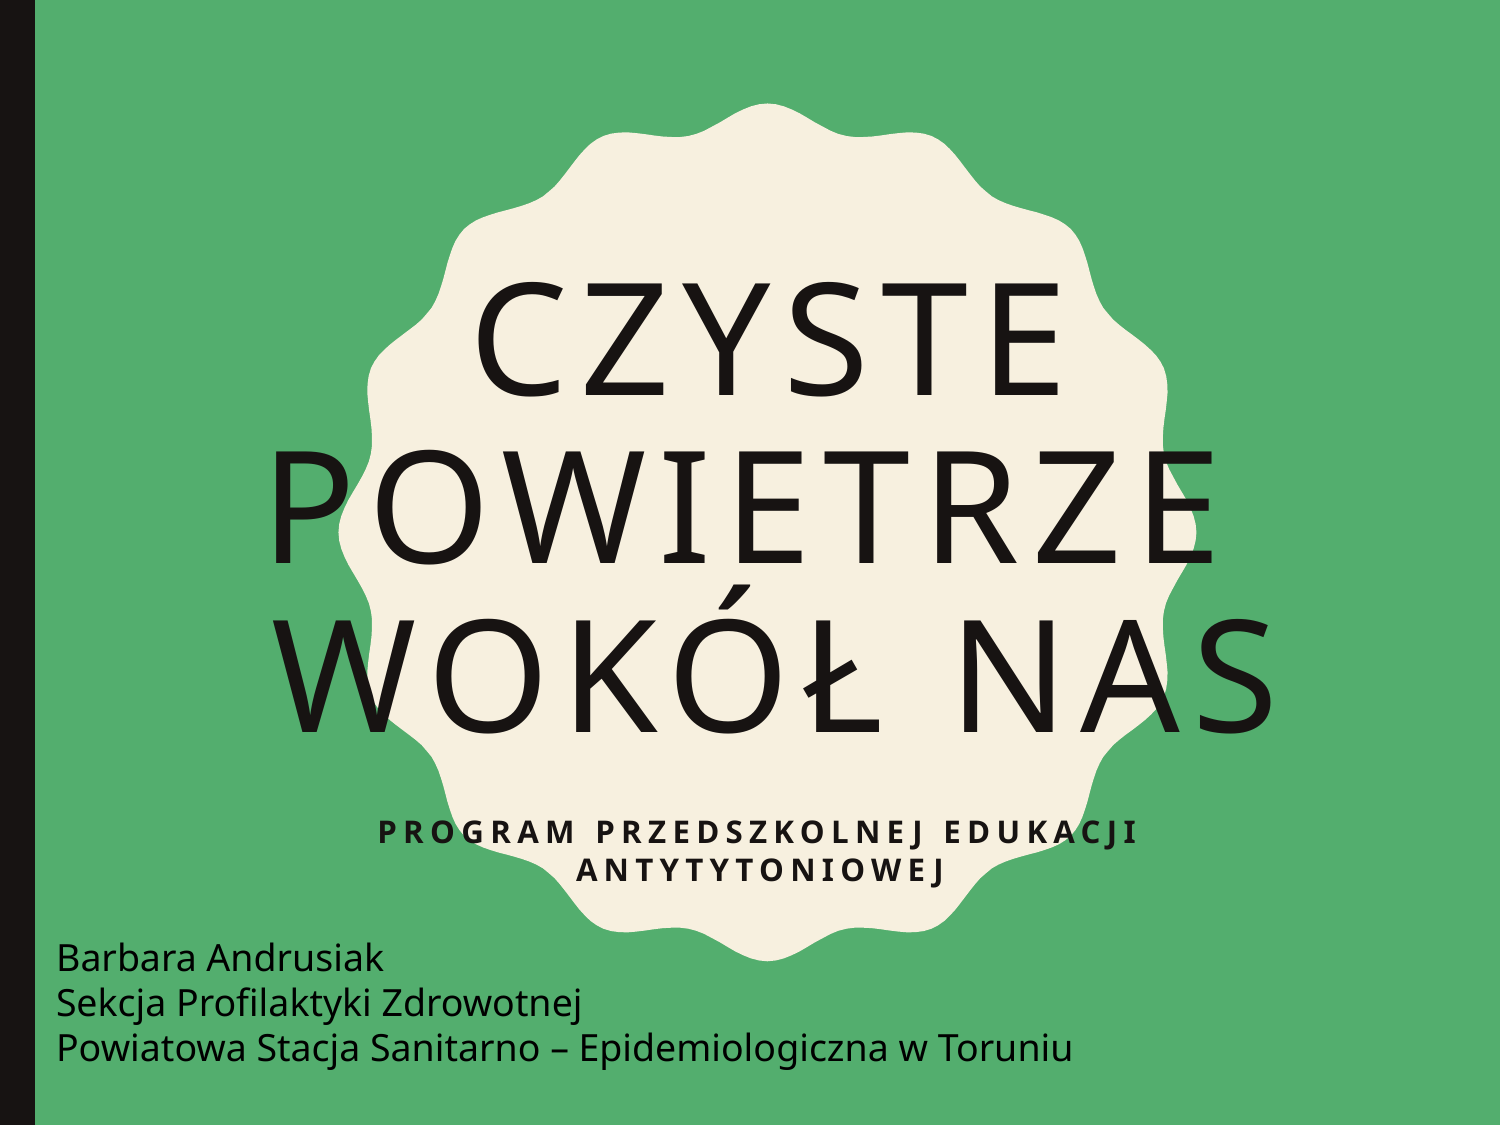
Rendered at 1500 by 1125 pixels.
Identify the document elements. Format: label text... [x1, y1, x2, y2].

subtitle Program Przedszkolnej Edukacji Antytytoniowej [265, 805, 1256, 927]
text_box Barbara Andrusiak Sekcja Profilaktyki Zdrowotnej Powiatowa Stacja Sanitarno – Epidemiologiczna w Toruniu [41, 926, 1199, 1077]
title CZYSTE POWIETRZE WOKÓŁ NAS [147, 256, 1403, 770]
